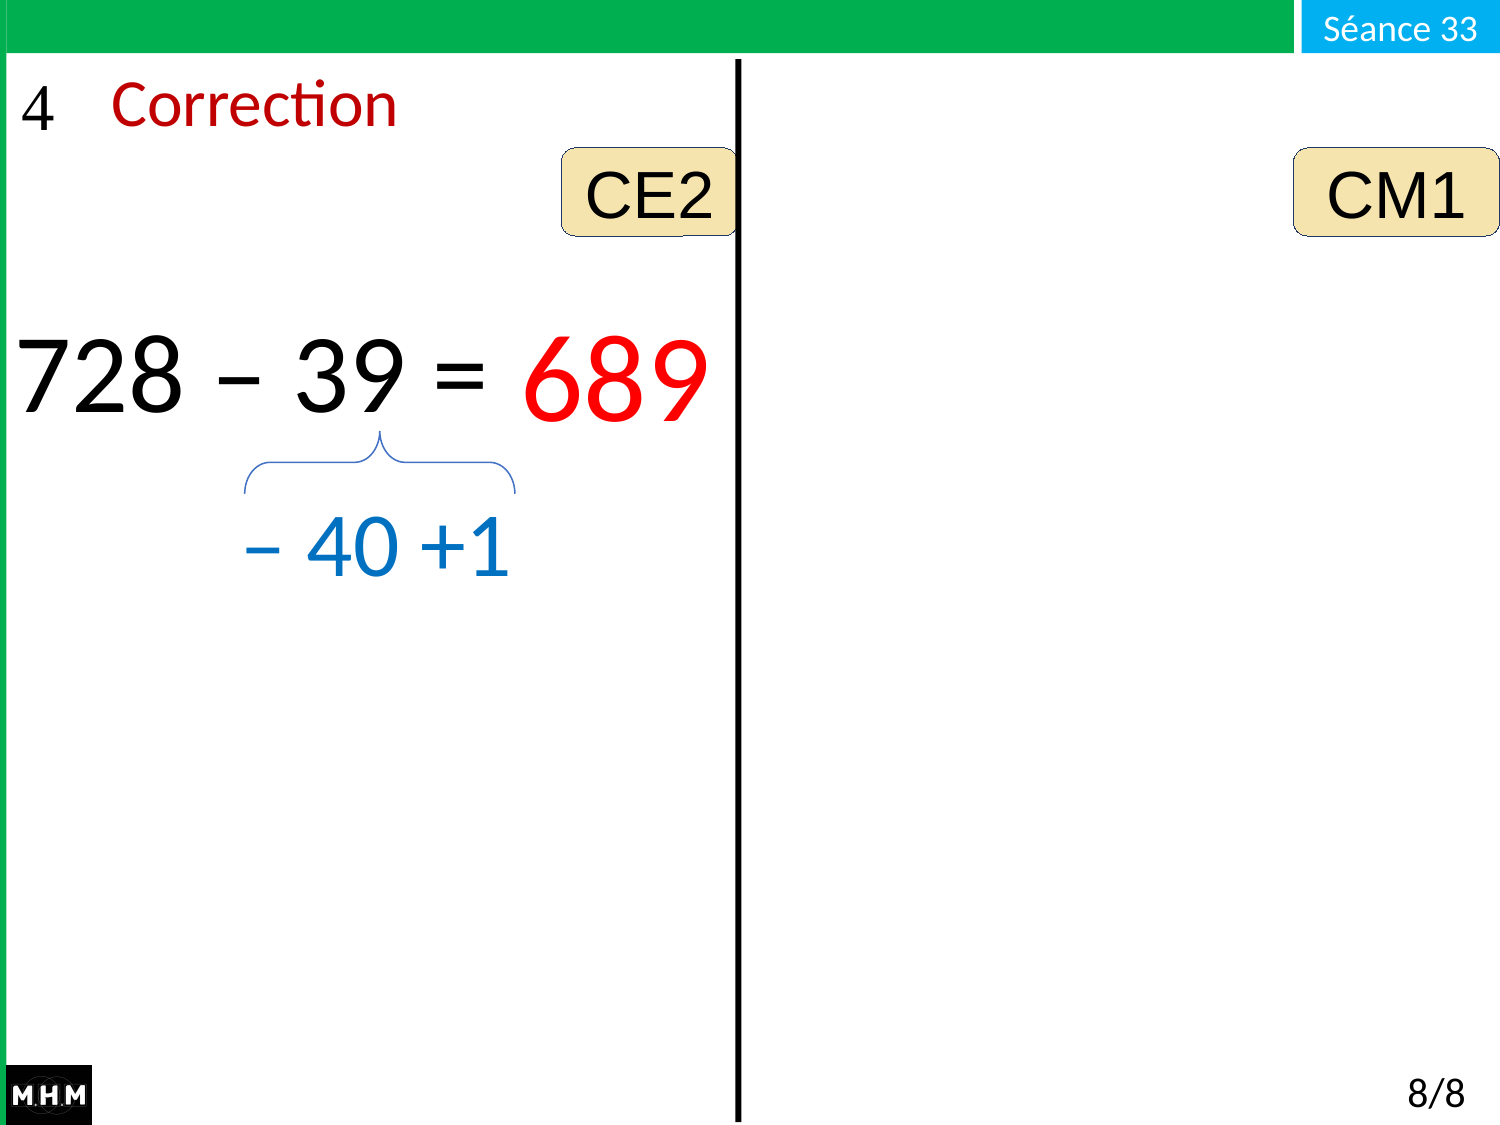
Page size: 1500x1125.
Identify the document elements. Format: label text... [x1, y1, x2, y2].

text_box CE2 [561, 147, 738, 237]
list 8/8 [1373, 1064, 1500, 1125]
text_box CM1 [1293, 147, 1500, 237]
text_box Correction [96, 60, 440, 150]
text_box [243, 430, 516, 494]
text_box – 40 +1 [225, 477, 541, 602]
text_box 728 – 39 = [0, 293, 501, 443]
text_box 689 [501, 288, 731, 454]
picture [6, 1065, 92, 1125]
